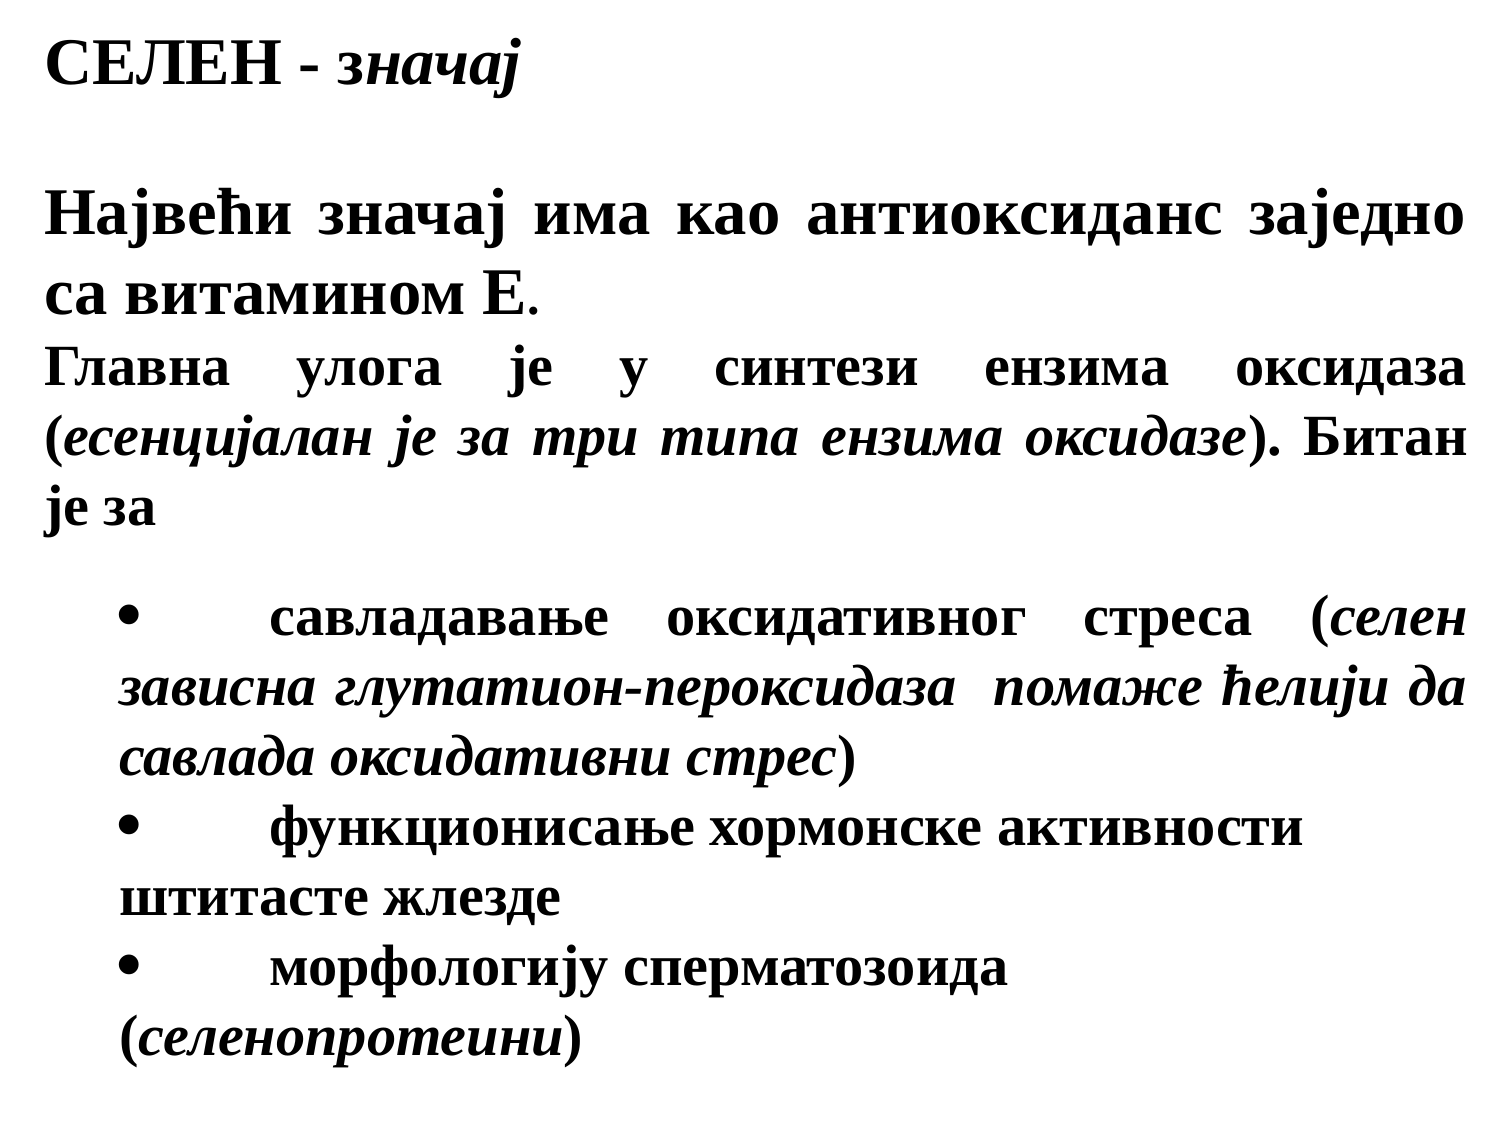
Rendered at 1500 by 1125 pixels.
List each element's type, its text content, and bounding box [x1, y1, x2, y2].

text_box СЕЛЕН - значај Највећи значај има као антиоксиданс заједно са витамином E. Главна улога је у синтези ензима оксидаза (есенцијалан је за три типа ензима оксидазе). Битан је за · савладавање оксидативног стреса (селен зависна глутатион-пероксидаза помаже ћелији да савлада оксидативни стрес) · функционисање хормонске активности штитасте жлезде · морфологију сперматозоида (селенопротеини) [29, 10, 1483, 1125]
